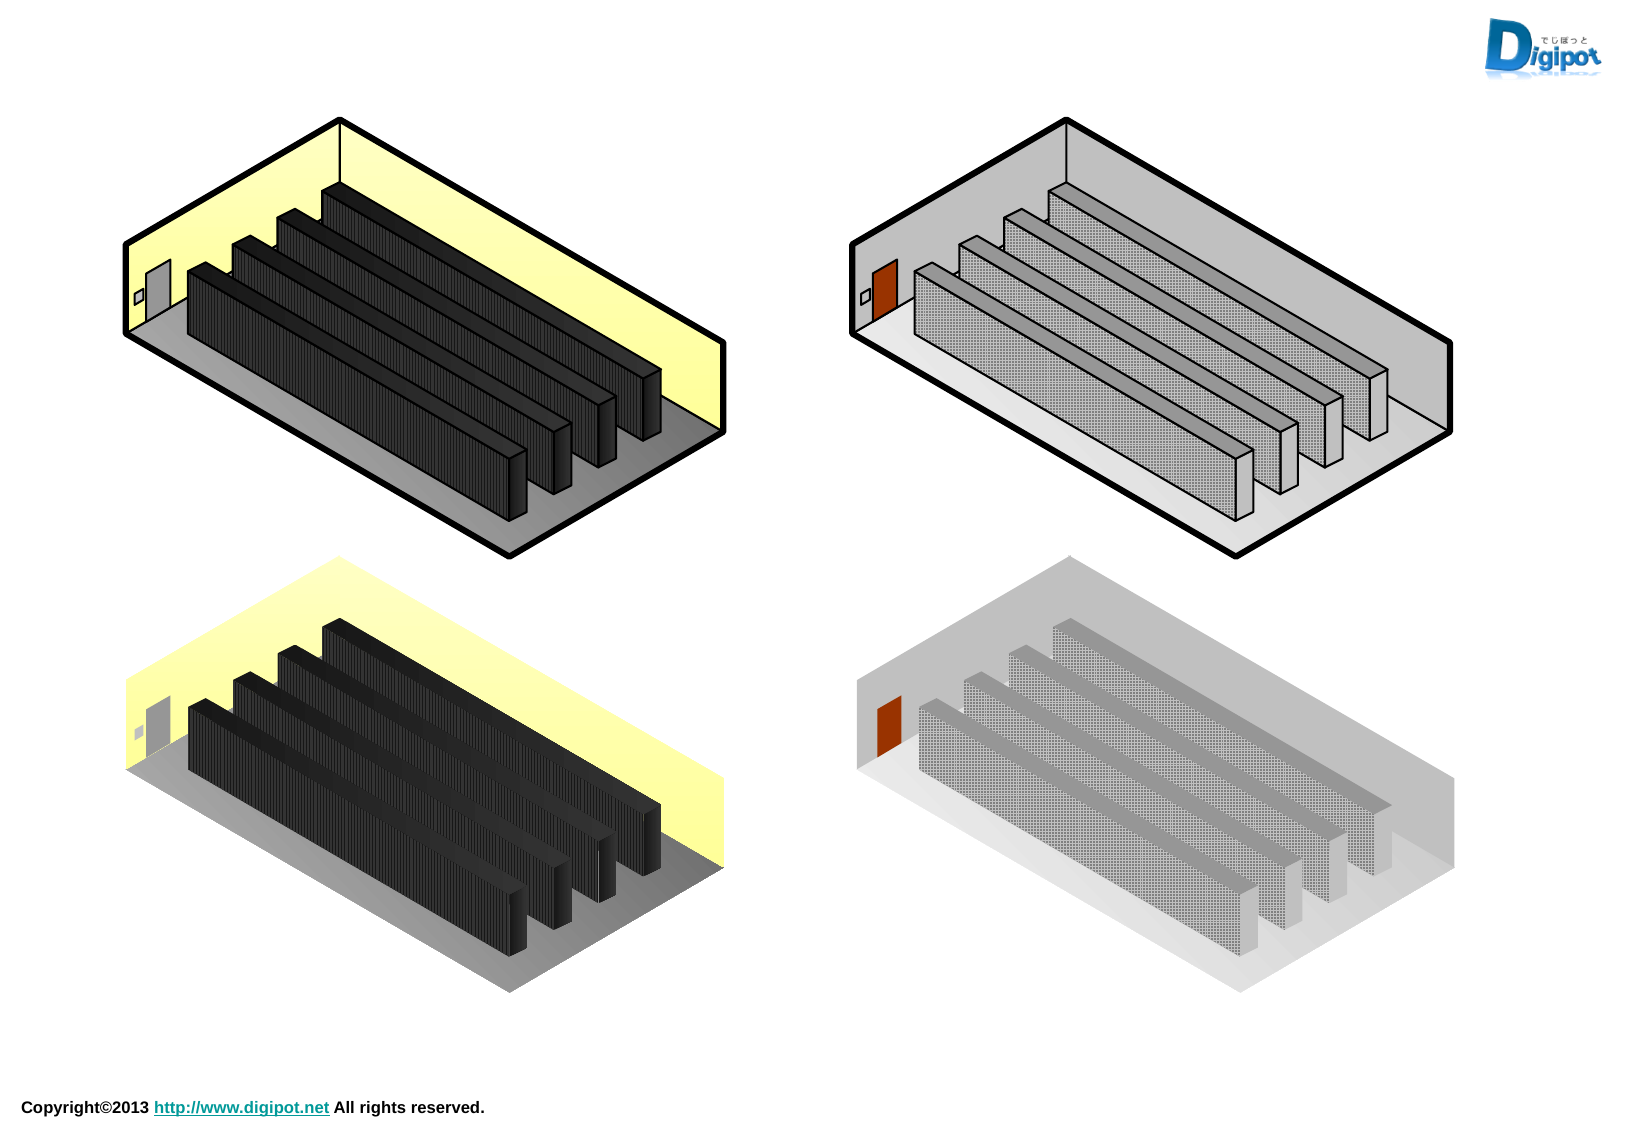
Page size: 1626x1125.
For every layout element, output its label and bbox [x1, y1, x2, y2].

text_box [125, 554, 724, 993]
text_box [125, 119, 724, 554]
picture [1485, 18, 1602, 82]
text_box [856, 554, 1455, 993]
text_box [852, 119, 1451, 557]
